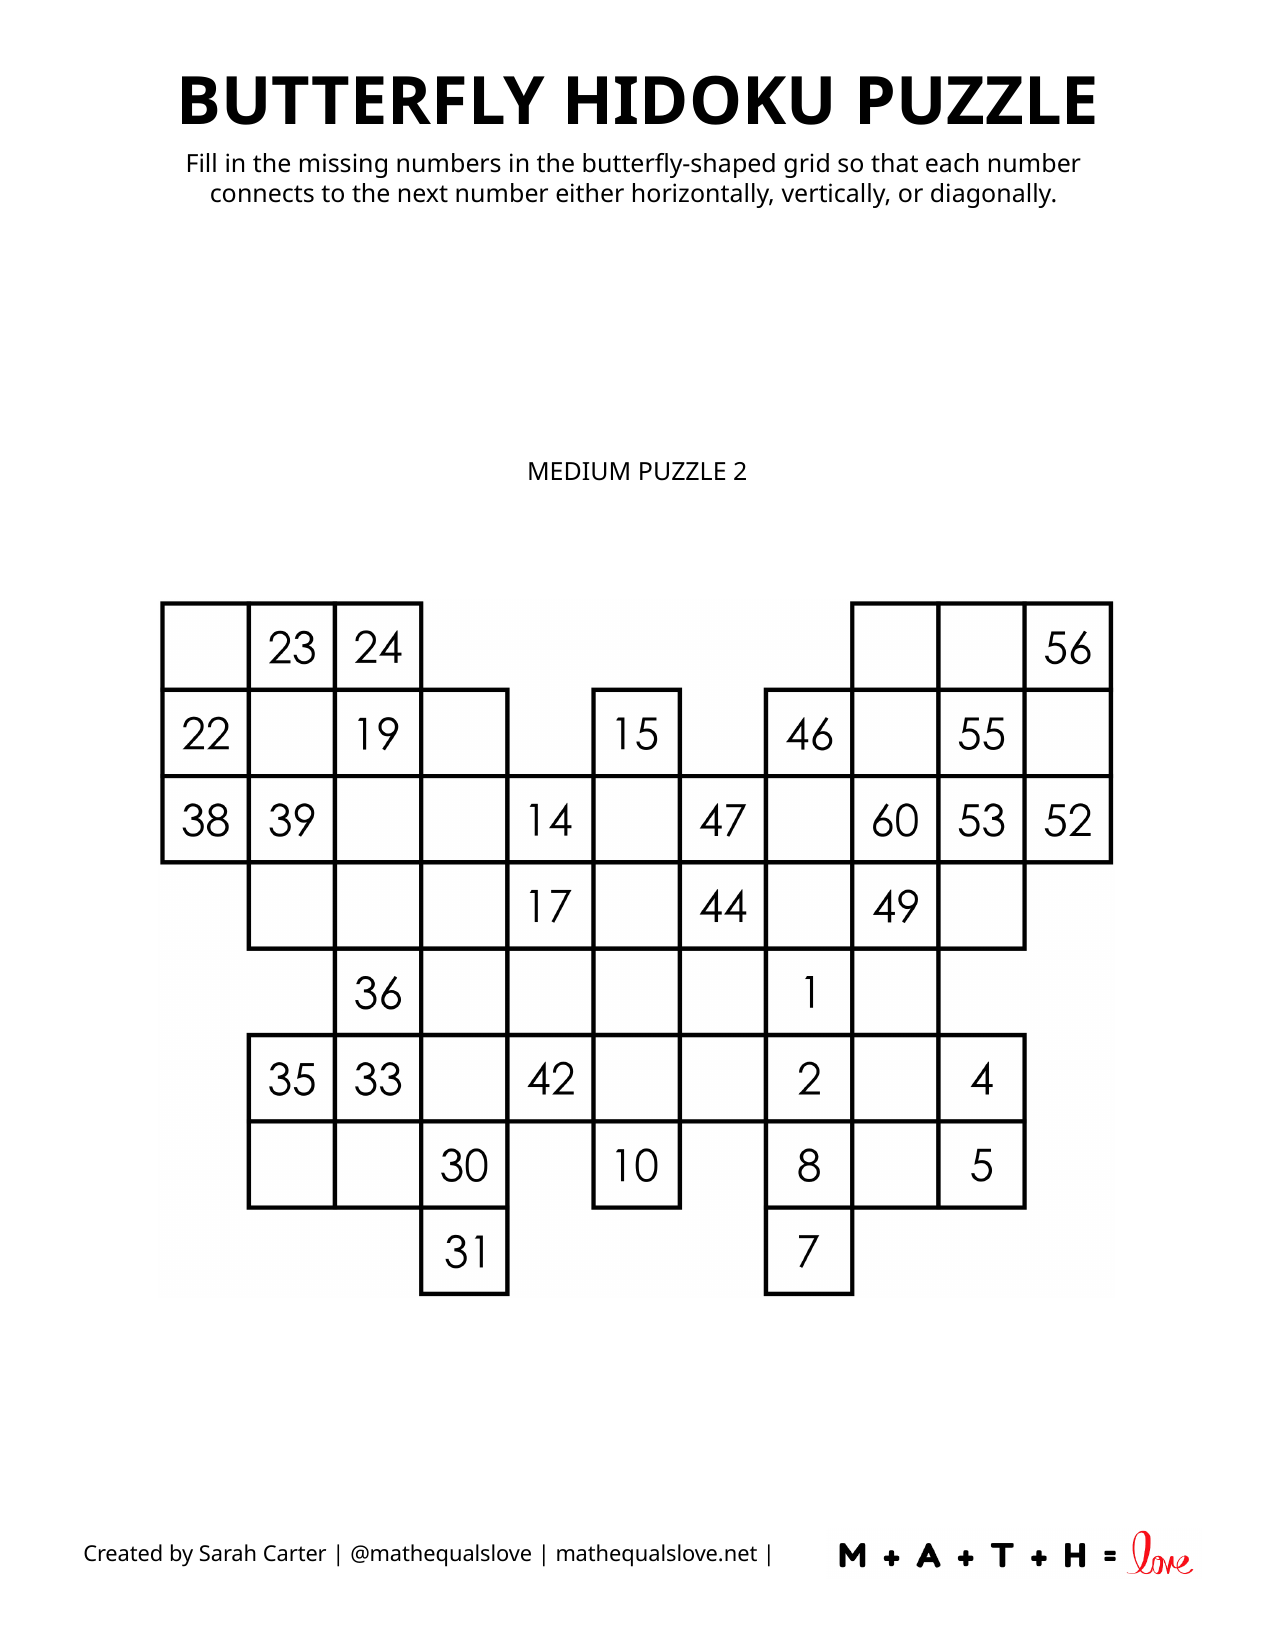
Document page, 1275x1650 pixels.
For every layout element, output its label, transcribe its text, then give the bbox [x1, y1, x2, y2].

picture [157, 599, 1116, 1299]
picture [826, 1528, 1203, 1579]
text_box Created by Sarah Carter | @mathequalslove | mathequalslove.net | [68, 1532, 826, 1574]
text_box BUTTERFLY HIDOKU PUZZLE [66, 50, 1211, 140]
text_box Fill in the missing numbers in the butterfly-shaped grid so that each number connects to the next number either horizontally, vertically, or diagonally. [0, 140, 1275, 216]
text_box MEDIUM PUZZLE 2 [159, 455, 1116, 507]
